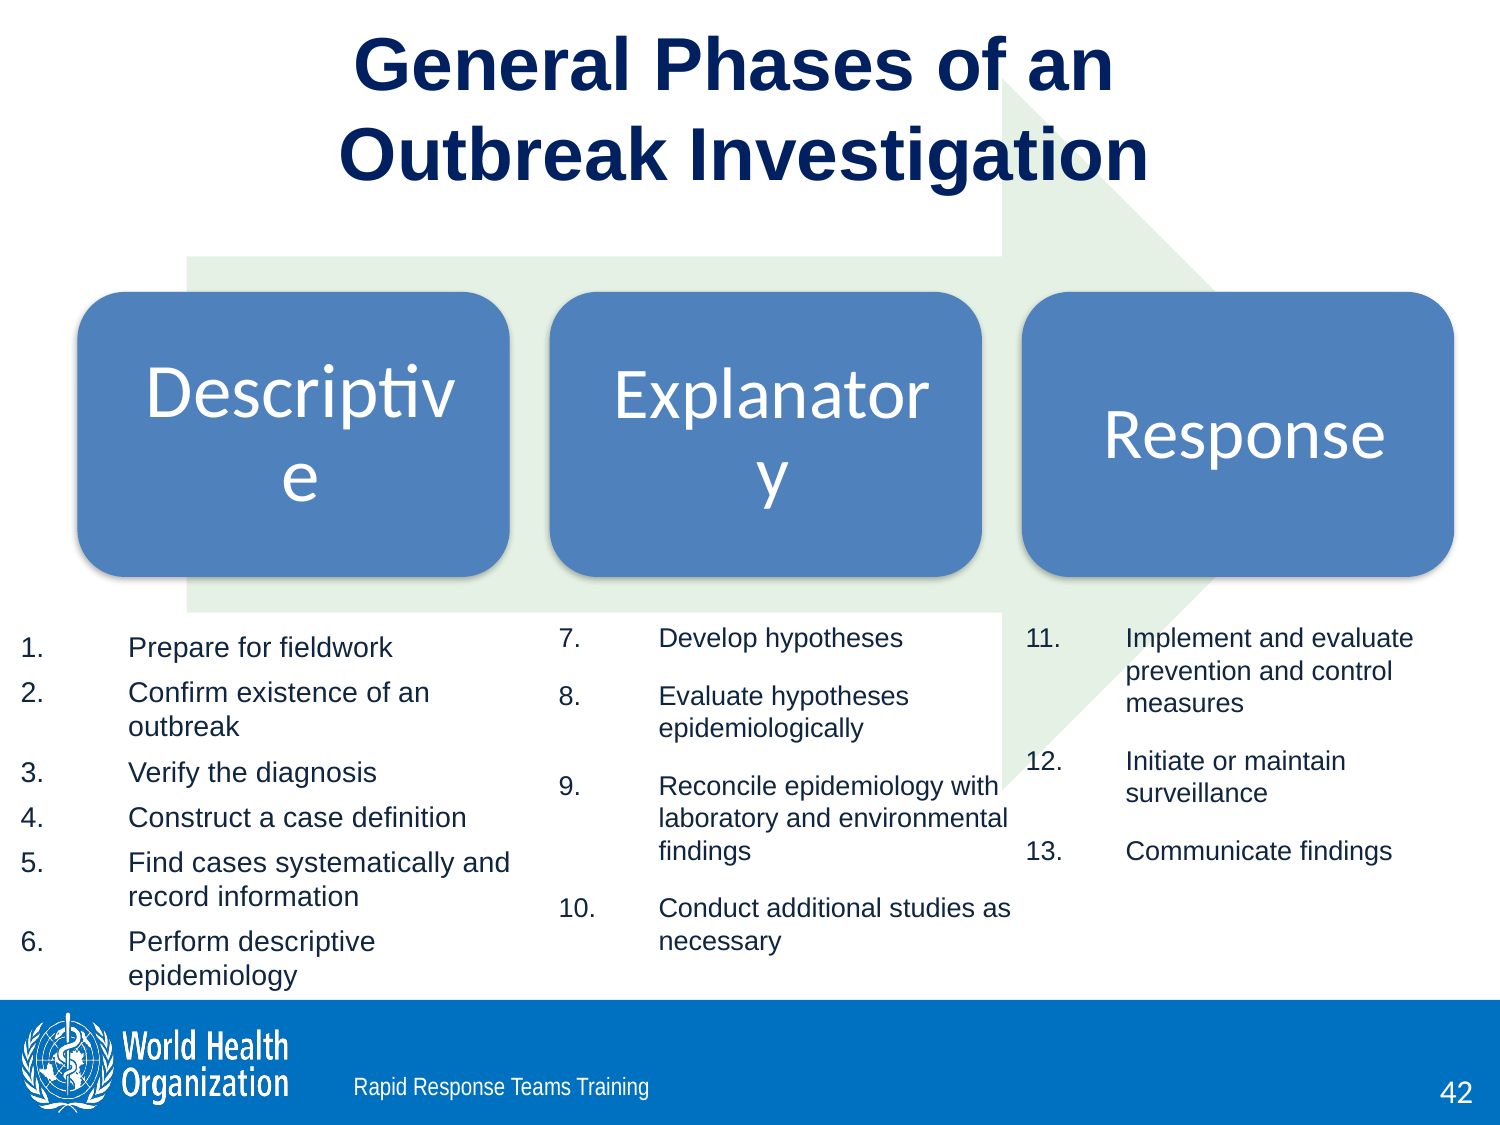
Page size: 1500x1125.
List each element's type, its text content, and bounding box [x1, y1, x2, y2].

text_box Prepare for fieldwork Confirm existence of an outbreak Verify the diagnosis Construct a case definition Find cases systematically and record information Perform descriptive epidemiology [5, 621, 544, 1000]
text_box General Phases of an Outbreak Investigation [53, 7, 1437, 232]
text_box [76, 77, 1456, 791]
text_box Develop hypotheses Evaluate hypotheses epidemiologically Reconcile epidemiology with laboratory and environmental findings Conduct additional studies as necessary [543, 800, 1010, 874]
text_box Implement and evaluate prevention and control measures Initiate or maintain surveillance Communicate findings [1010, 800, 1437, 992]
picture [21, 1012, 288, 1113]
